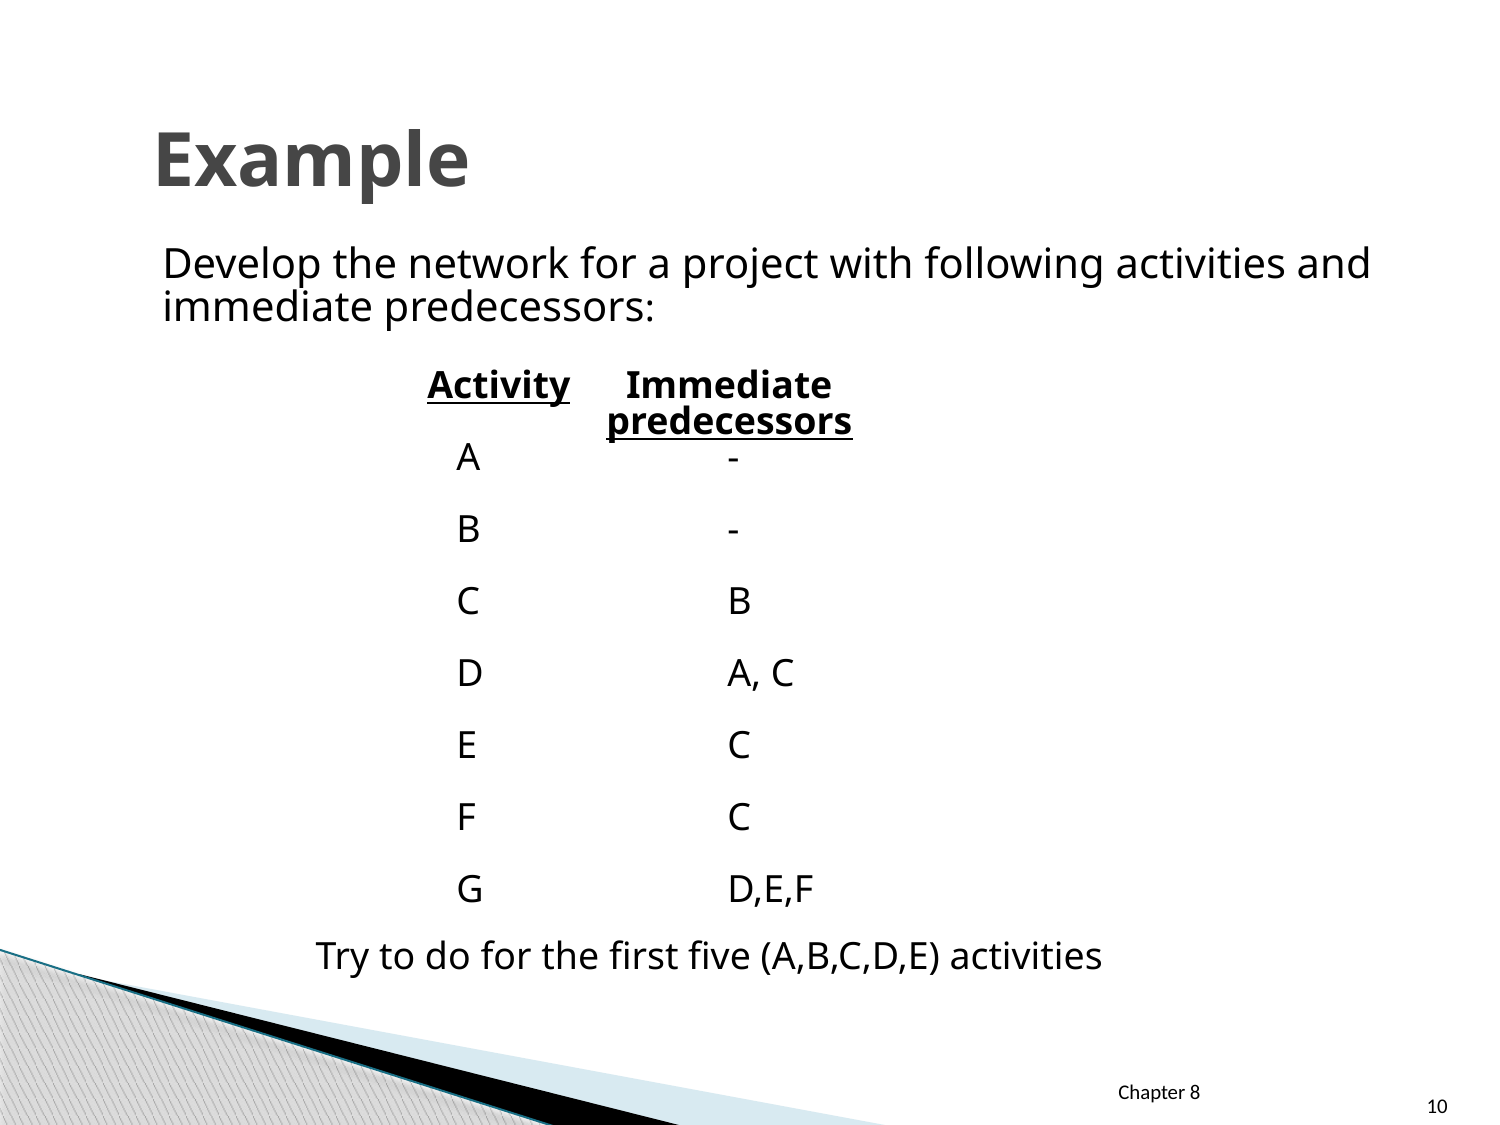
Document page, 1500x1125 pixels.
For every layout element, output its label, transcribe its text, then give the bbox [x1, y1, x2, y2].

slide_number Chapter 8 [1103, 1051, 1312, 1112]
text_box Activity Immediate predecessors A - B - C B D A, C E C F C G D,E,F [412, 362, 888, 917]
title Example [137, 99, 1413, 213]
slide_number 10 [1312, 1050, 1463, 1125]
text_box Try to do for the first five (A,B,C,D,E) activities [300, 924, 1119, 985]
list Develop the network for a project with following activities and immediate predecessors: [87, 237, 1463, 1038]
